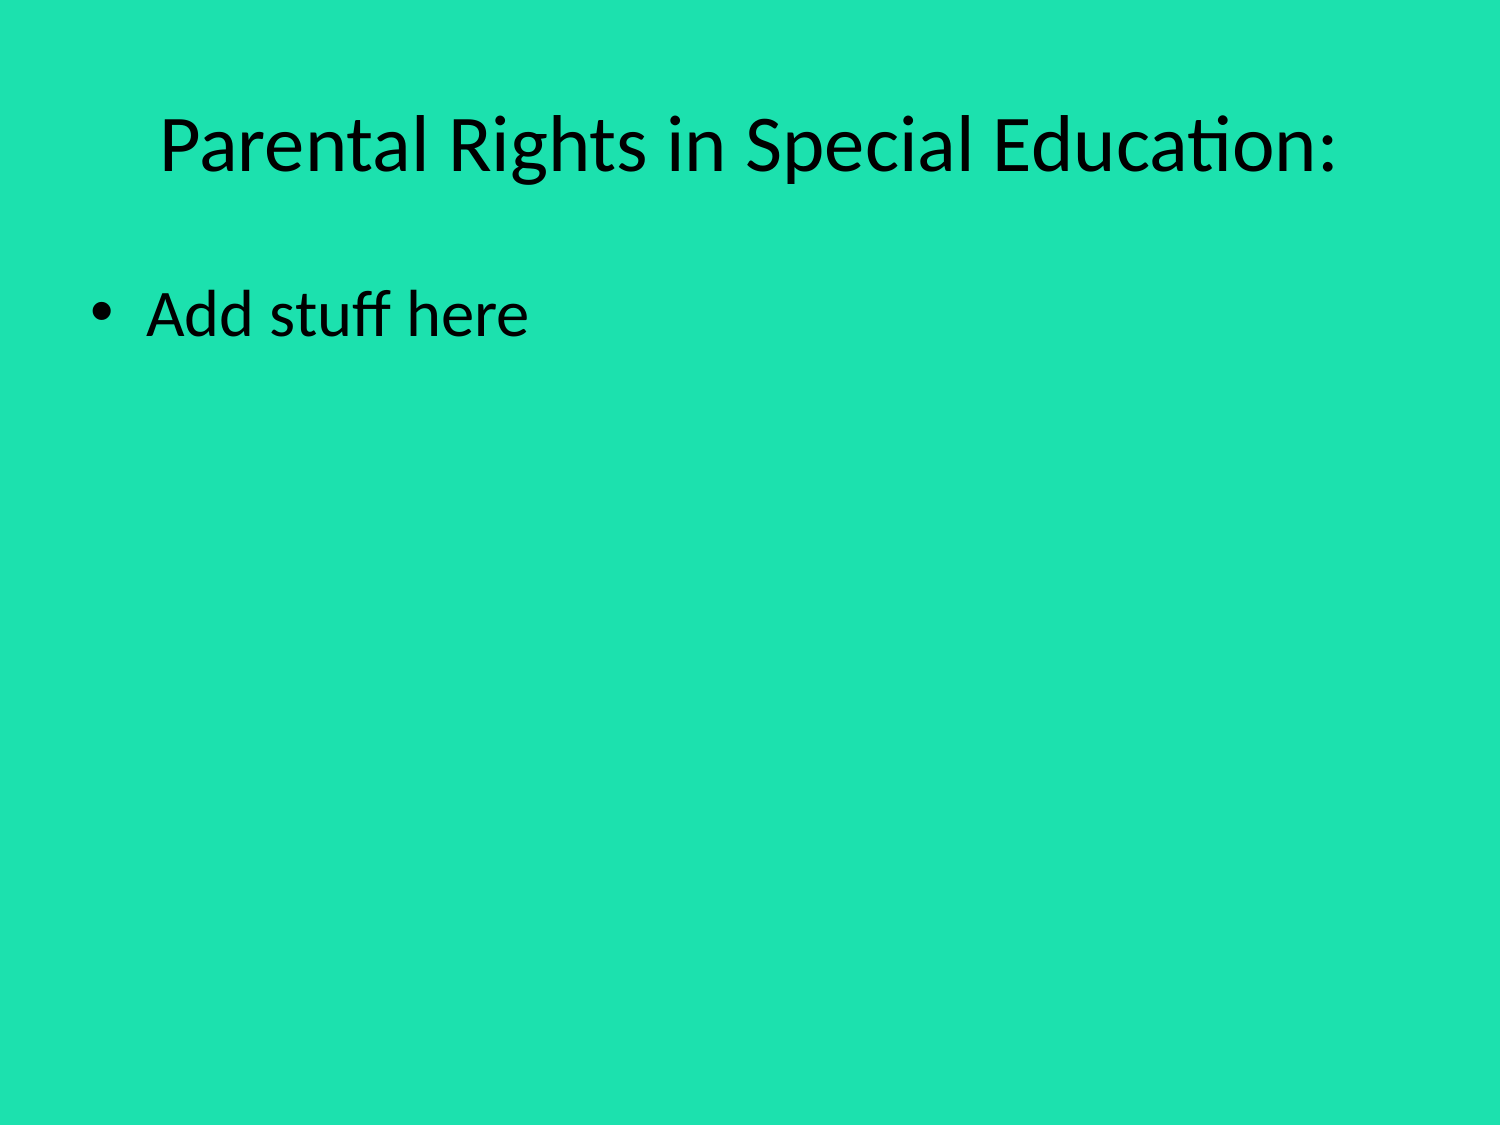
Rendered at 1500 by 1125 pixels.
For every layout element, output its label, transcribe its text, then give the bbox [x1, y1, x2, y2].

list Add stuff here [75, 262, 1425, 1005]
title Parental Rights in Special Education: [75, 45, 1425, 233]
